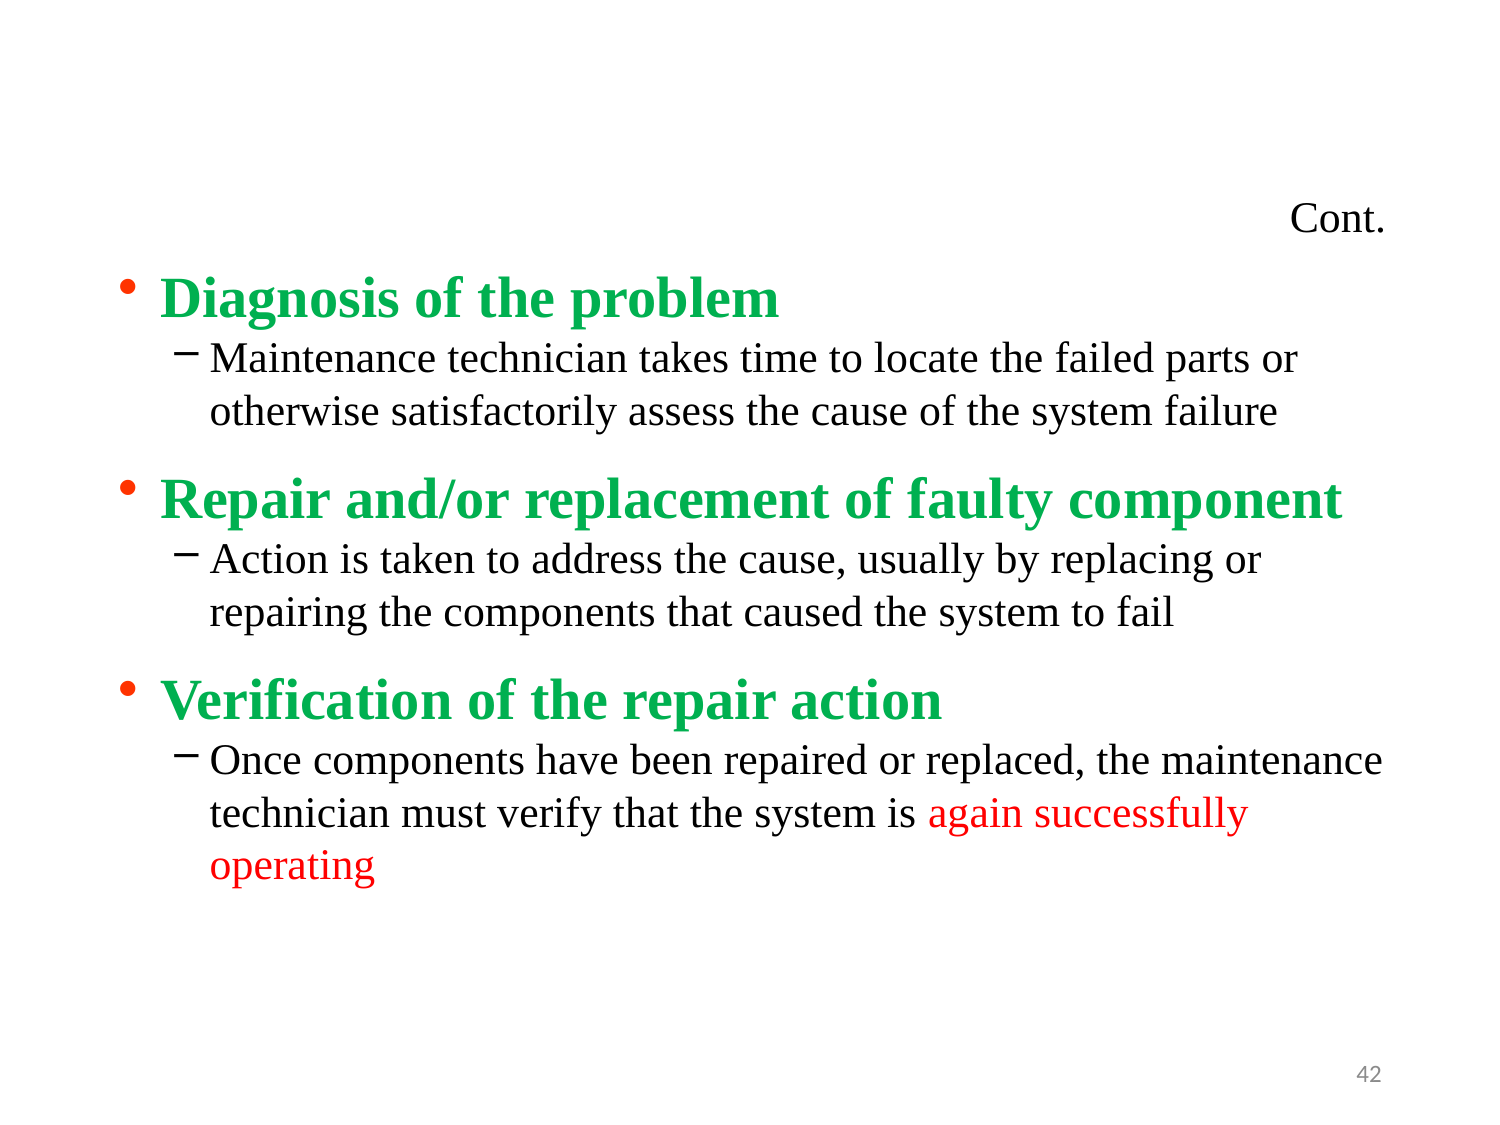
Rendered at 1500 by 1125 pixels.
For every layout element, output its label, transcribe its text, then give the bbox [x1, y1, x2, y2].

title Cont. [103, 185, 1413, 251]
list Diagnosis of the problem Maintenance technician takes time to locate the failed parts or otherwise satisfactorily assess the cause of the system failure Repair and/or replacement of faulty component Action is taken to address the cause, usually by replacing or repairing the components that caused the system to fail Verification of the repair action Once components have been repaired or replaced, the maintenance technician must verify that the system is again successfully operating [103, 251, 1434, 949]
slide_number 42 [1059, 1042, 1397, 1103]
